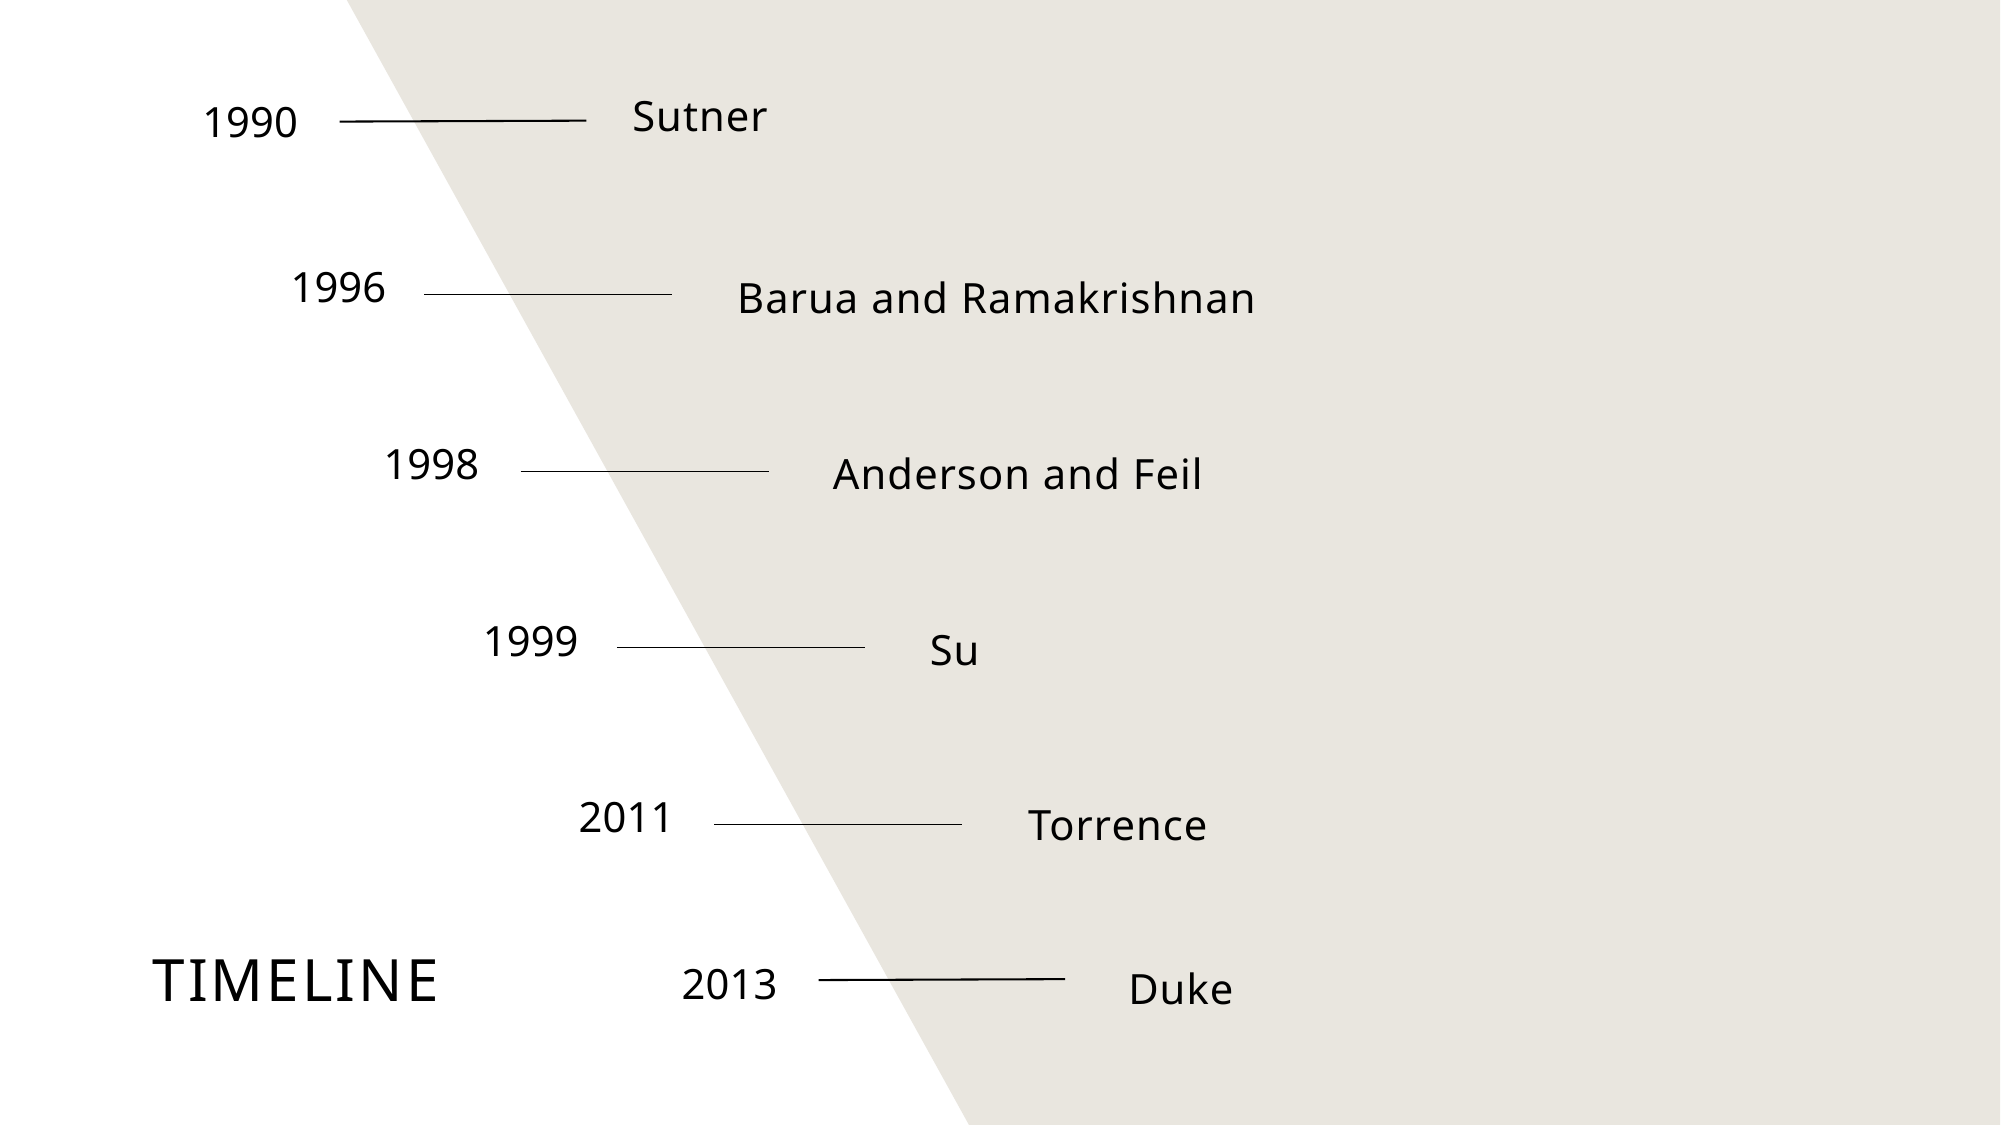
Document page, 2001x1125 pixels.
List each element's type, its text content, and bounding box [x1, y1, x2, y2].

list Barua and Ramakrishnan [722, 264, 1559, 431]
list Anderson and Feil [817, 440, 1655, 606]
title TIMELINE [137, 864, 843, 1022]
list 1999 [242, 600, 594, 685]
text_box 1990 [0, 81, 314, 166]
list 2011 [338, 777, 690, 862]
text_box 2013 [441, 943, 793, 1028]
list Su [914, 616, 1752, 782]
list 1996 [50, 247, 402, 332]
text_box Sutner [617, 82, 1455, 248]
list Torrence [1013, 791, 1851, 958]
list 1998 [143, 423, 495, 509]
text_box Duke [1113, 955, 1951, 1122]
